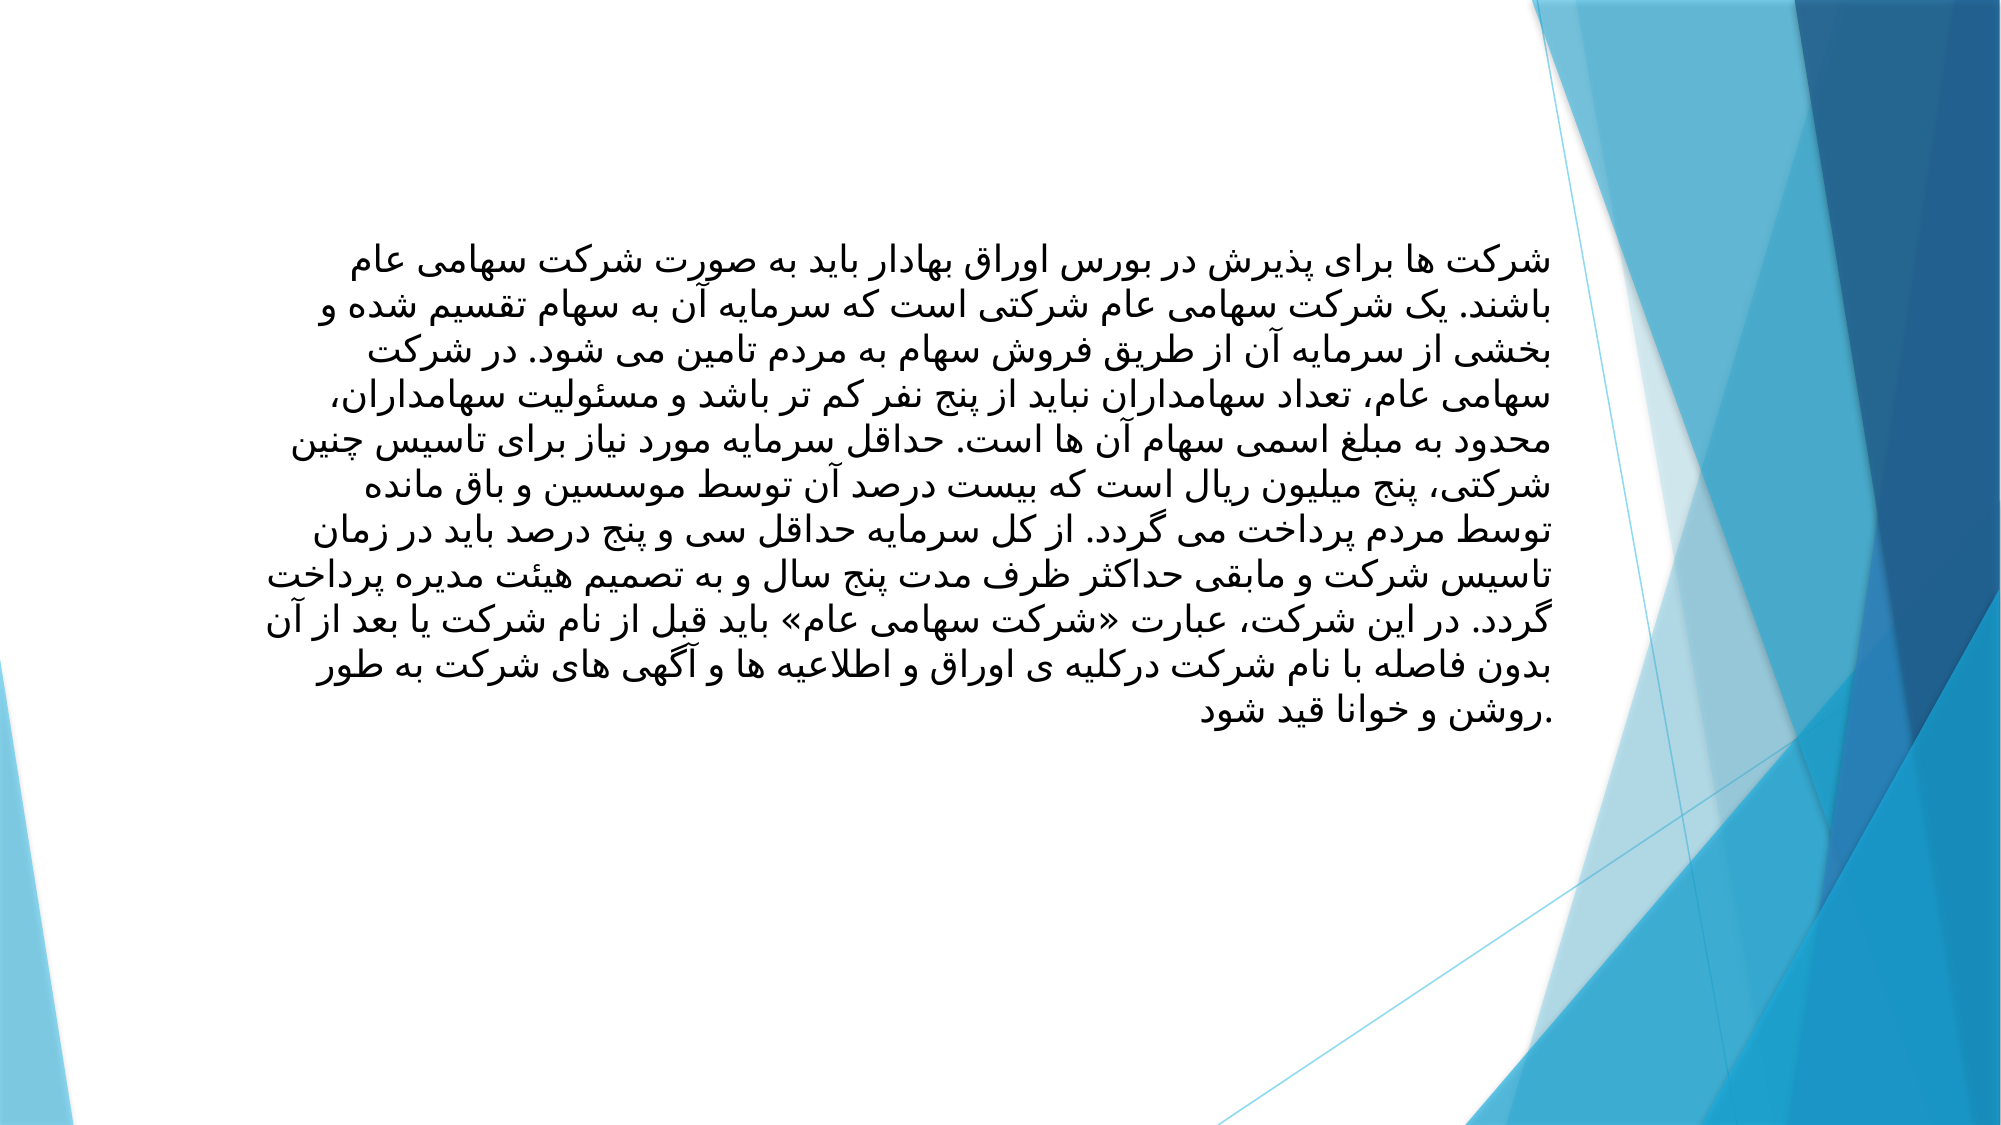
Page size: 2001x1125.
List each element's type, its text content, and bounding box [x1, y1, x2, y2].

text_box شرکت ها برای پذیرش در بورس اوراق بهادار باید به صورت شرکت سهامی عام باشند. یک شرکت سهامی عام شرکتی است که سرمایه آن به سهام تقسیم شده و بخشی از سرمایه آن از طریق فروش سهام به مردم تامین می شود. در شرکت سهامی عام، تعداد سهامداران نباید از پنج نفر کم تر باشد و مسئولیت سهامداران، محدود به مبلغ اسمی سهام آن ها است. حداقل سرمایه مورد نیاز برای تاسیس چنین شرکتی، پنج میلیون ریال است که بیست درصد آن توسط موسسین و باق مانده توسط مردم پرداخت می گردد. از کل سرمایه حداقل سی و پنج درصد باید در زمان تاسیس شرکت و مابقی حداکثر ظرف مدت پنج سال و به تصمیم هیئت مدیره پرداخت گردد. در این شرکت، عبارت «شرکت سهامی عام» باید قبل از نام شرکت یا بعد از آن بدون فاصله با نام شرکت درکلیه ی اوراق و اطلاعیه ها و آگهی های شرکت به طور روشن و خوانا قید شود. [248, 227, 1569, 737]
